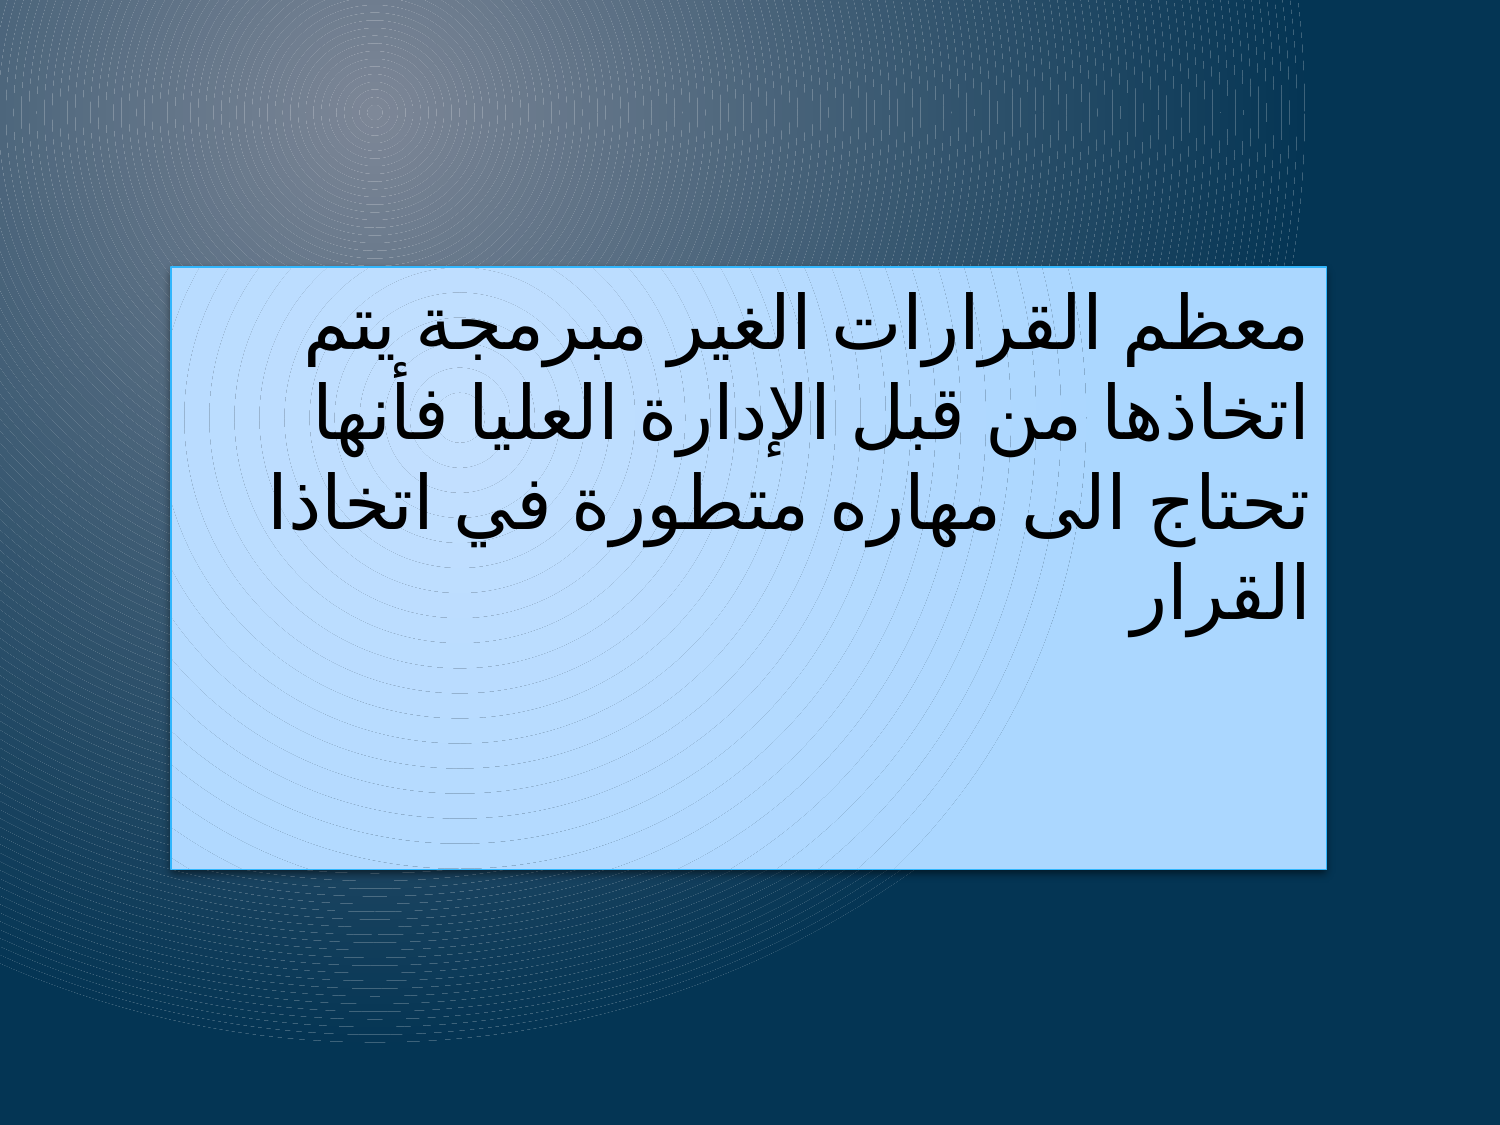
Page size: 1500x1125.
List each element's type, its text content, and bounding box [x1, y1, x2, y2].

title معظم القرارات الغير مبرمجة يتم اتخاذها من قبل الإدارة العليا فأنها تحتاج الى مهاره متطورة في اتخاذا القرار [170, 266, 1327, 870]
